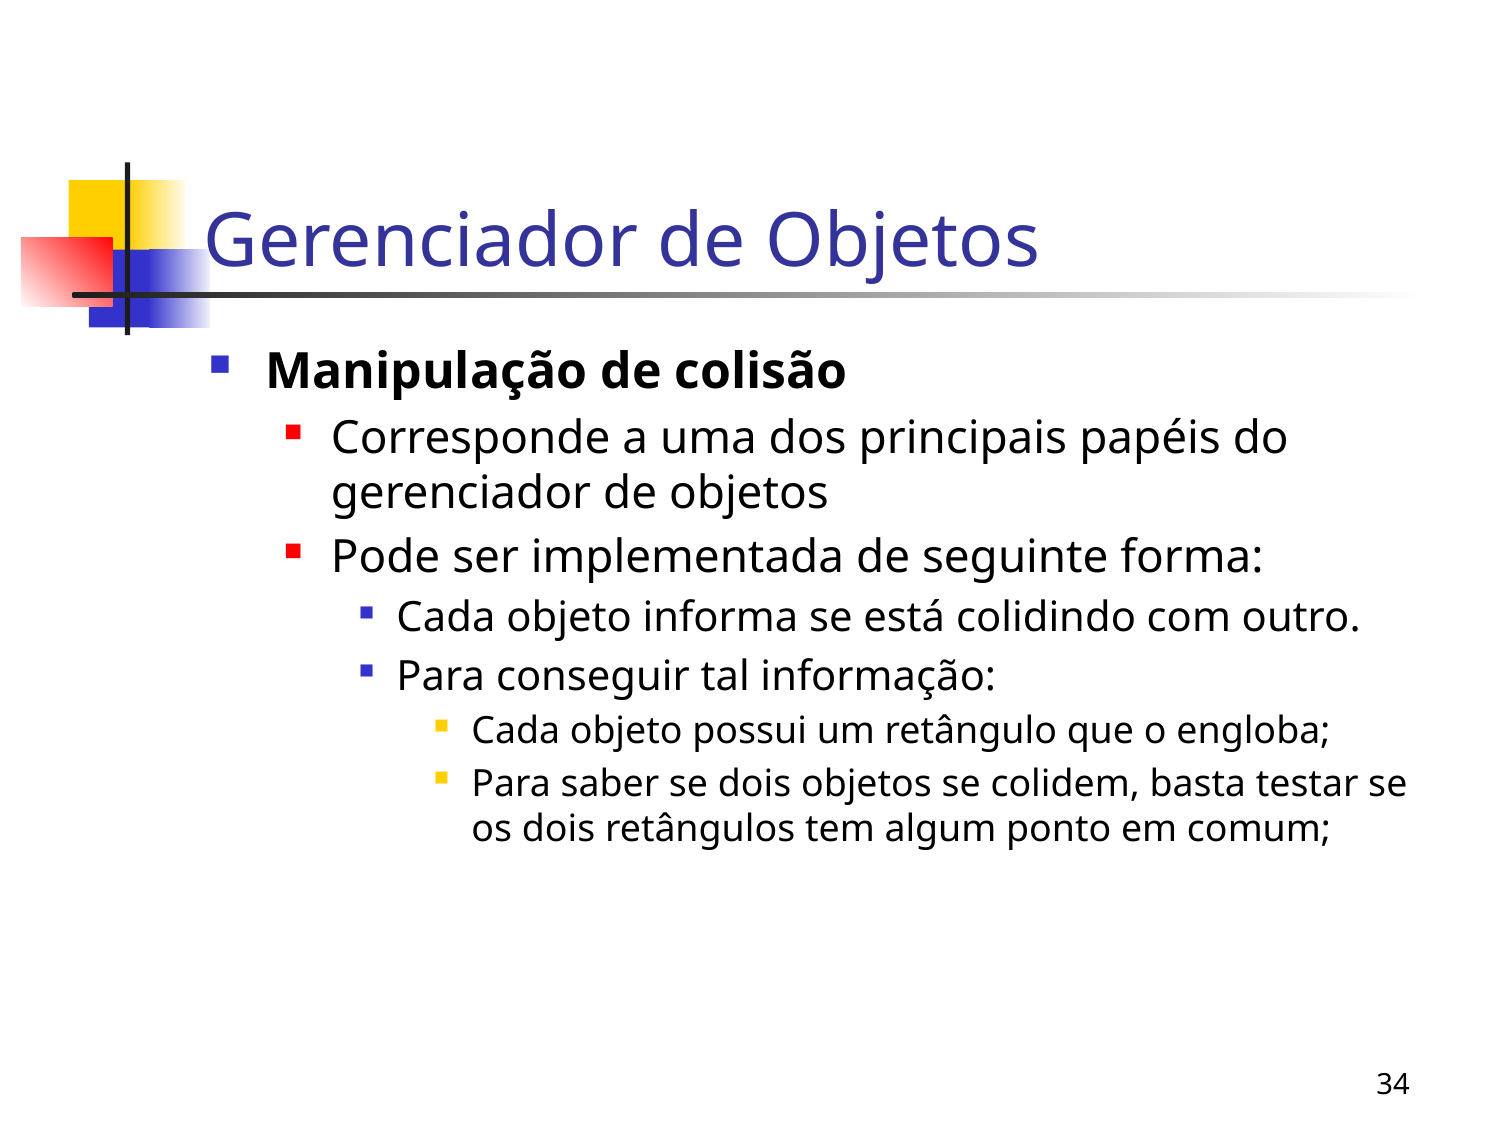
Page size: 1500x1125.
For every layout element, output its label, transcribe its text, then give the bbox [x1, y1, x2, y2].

title Gerenciador de Objetos [188, 101, 1468, 289]
list Manipulação de colisão Corresponde a uma dos principais papéis do gerenciador de objetos Pode ser implementada de seguinte forma: Cada objeto informa se está colidindo com outro. Para conseguir tal informação: Cada objeto possui um retângulo que o engloba; Para saber se dois objetos se colidem, basta testar se os dois retângulos tem algum ponto em comum; [193, 331, 1469, 1006]
slide_number 34 [1112, 1037, 1426, 1113]
